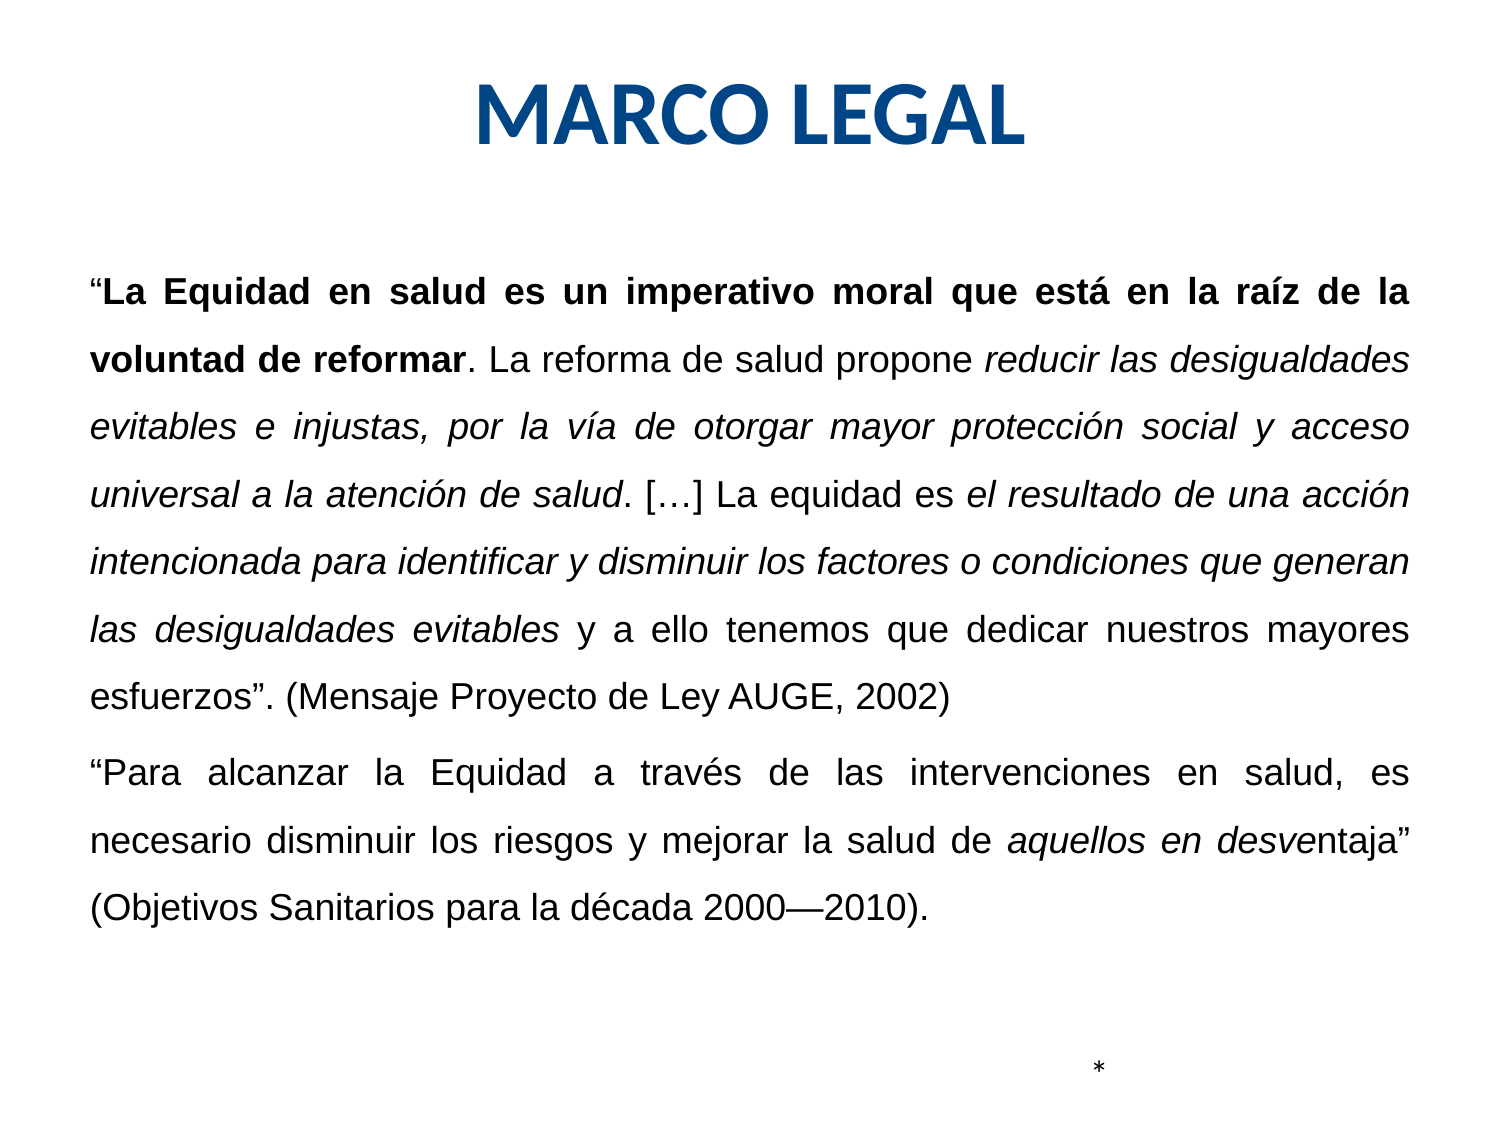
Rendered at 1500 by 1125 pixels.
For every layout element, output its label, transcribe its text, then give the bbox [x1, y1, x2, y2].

title MARCO LEGAL [75, 45, 1425, 200]
text_box “La Equidad en salud es un imperativo moral que está en la raíz de la voluntad de reformar. La reforma de salud propone reducir las desigualdades evitables e injustas, por la vía de otorgar mayor protección social y acceso universal a la atención de salud. […] La equidad es el resultado de una acción intencionada para identificar y disminuir los factores o condiciones que generan las desigualdades evitables y a ello tenemos que dedicar nuestros mayores esfuerzos”. (Mensaje Proyecto de Ley AUGE, 2002) “Para alcanzar la Equidad a través de las intervenciones en salud, es necesario disminuir los riesgos y mejorar la salud de aquellos en desventaja” (Objetivos Sanitarios para la década 2000―2010). [74, 237, 1425, 1050]
text_box * [1074, 1050, 1425, 1103]
